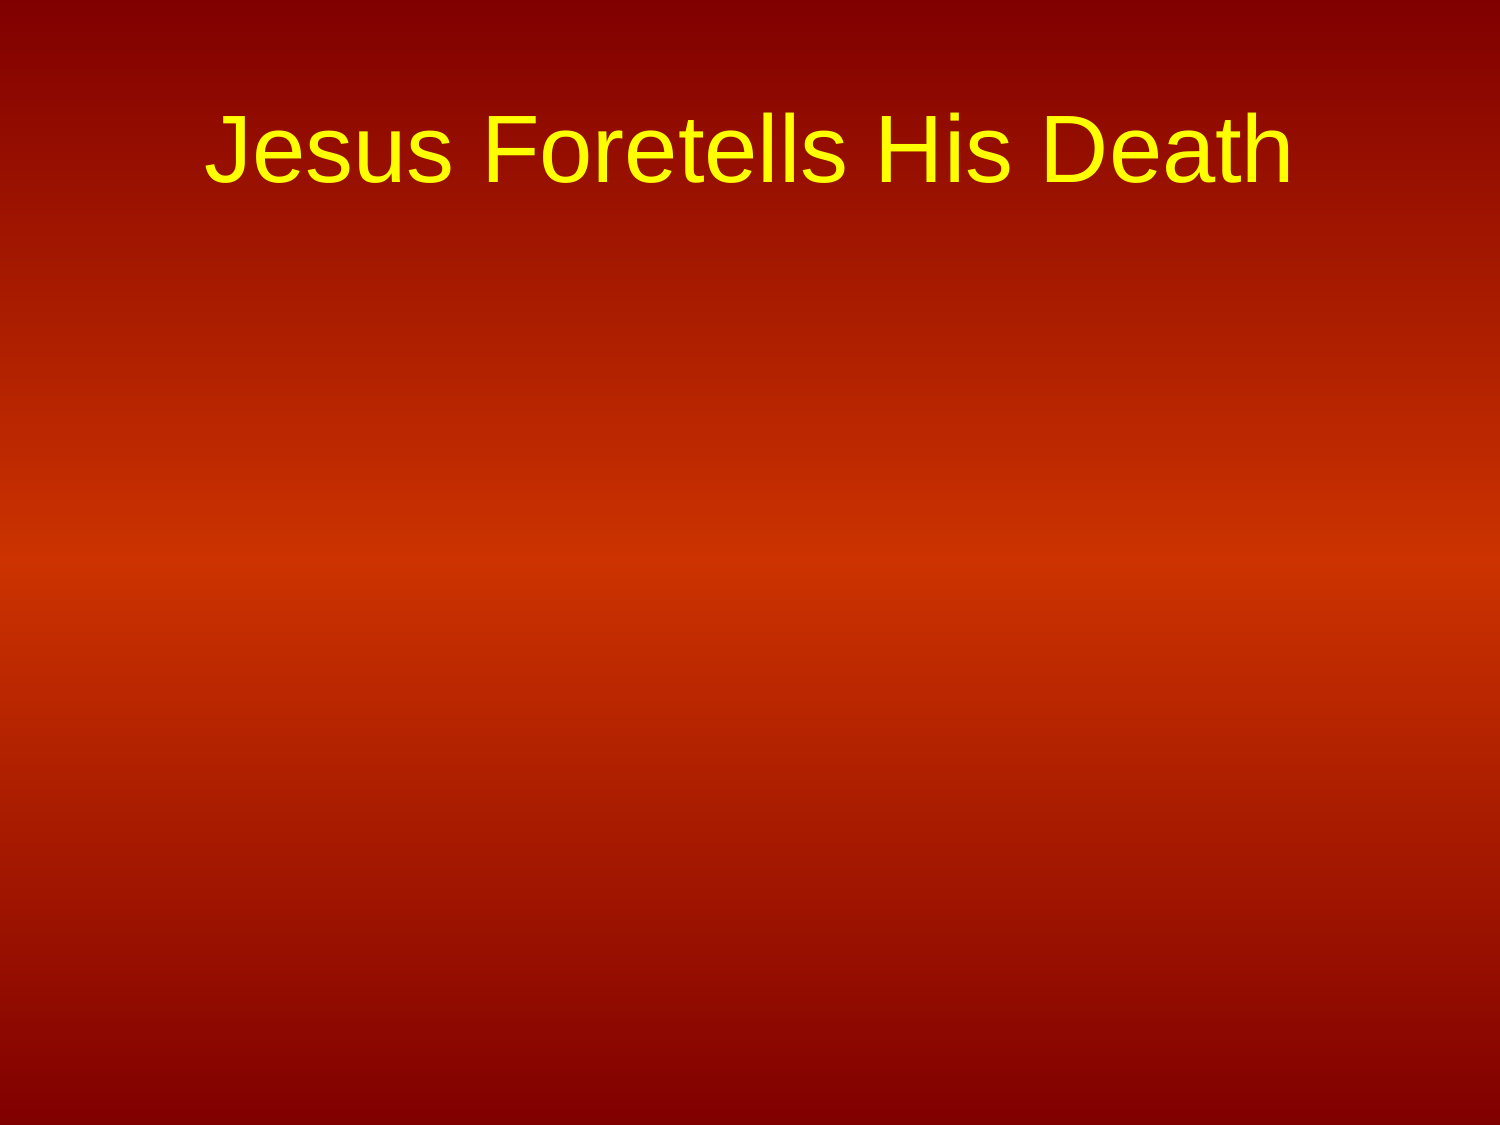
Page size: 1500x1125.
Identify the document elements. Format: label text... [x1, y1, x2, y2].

title Jesus Foretells His Death [37, 50, 1463, 238]
